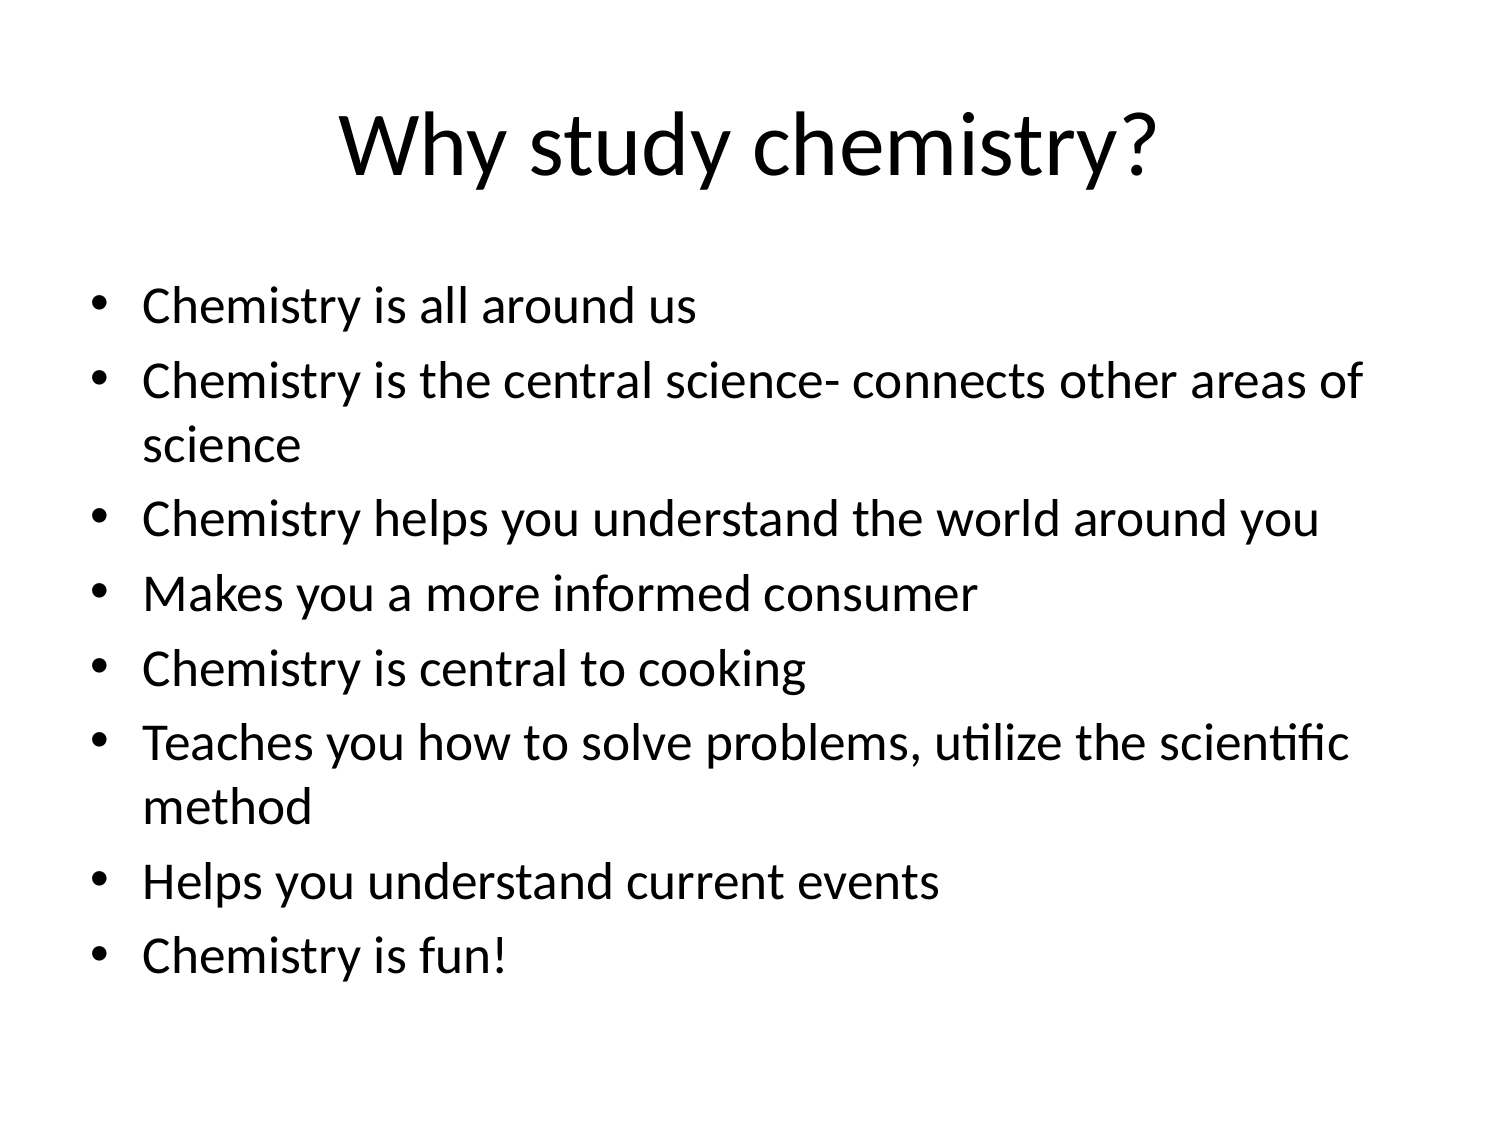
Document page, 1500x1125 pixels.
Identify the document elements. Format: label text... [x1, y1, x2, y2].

list Chemistry is all around us Chemistry is the central science- connects other areas of science Chemistry helps you understand the world around you Makes you a more informed consumer Chemistry is central to cooking Teaches you how to solve problems, utilize the scientific method Helps you understand current events Chemistry is fun! [75, 262, 1425, 1005]
title Why study chemistry? [75, 45, 1425, 233]
